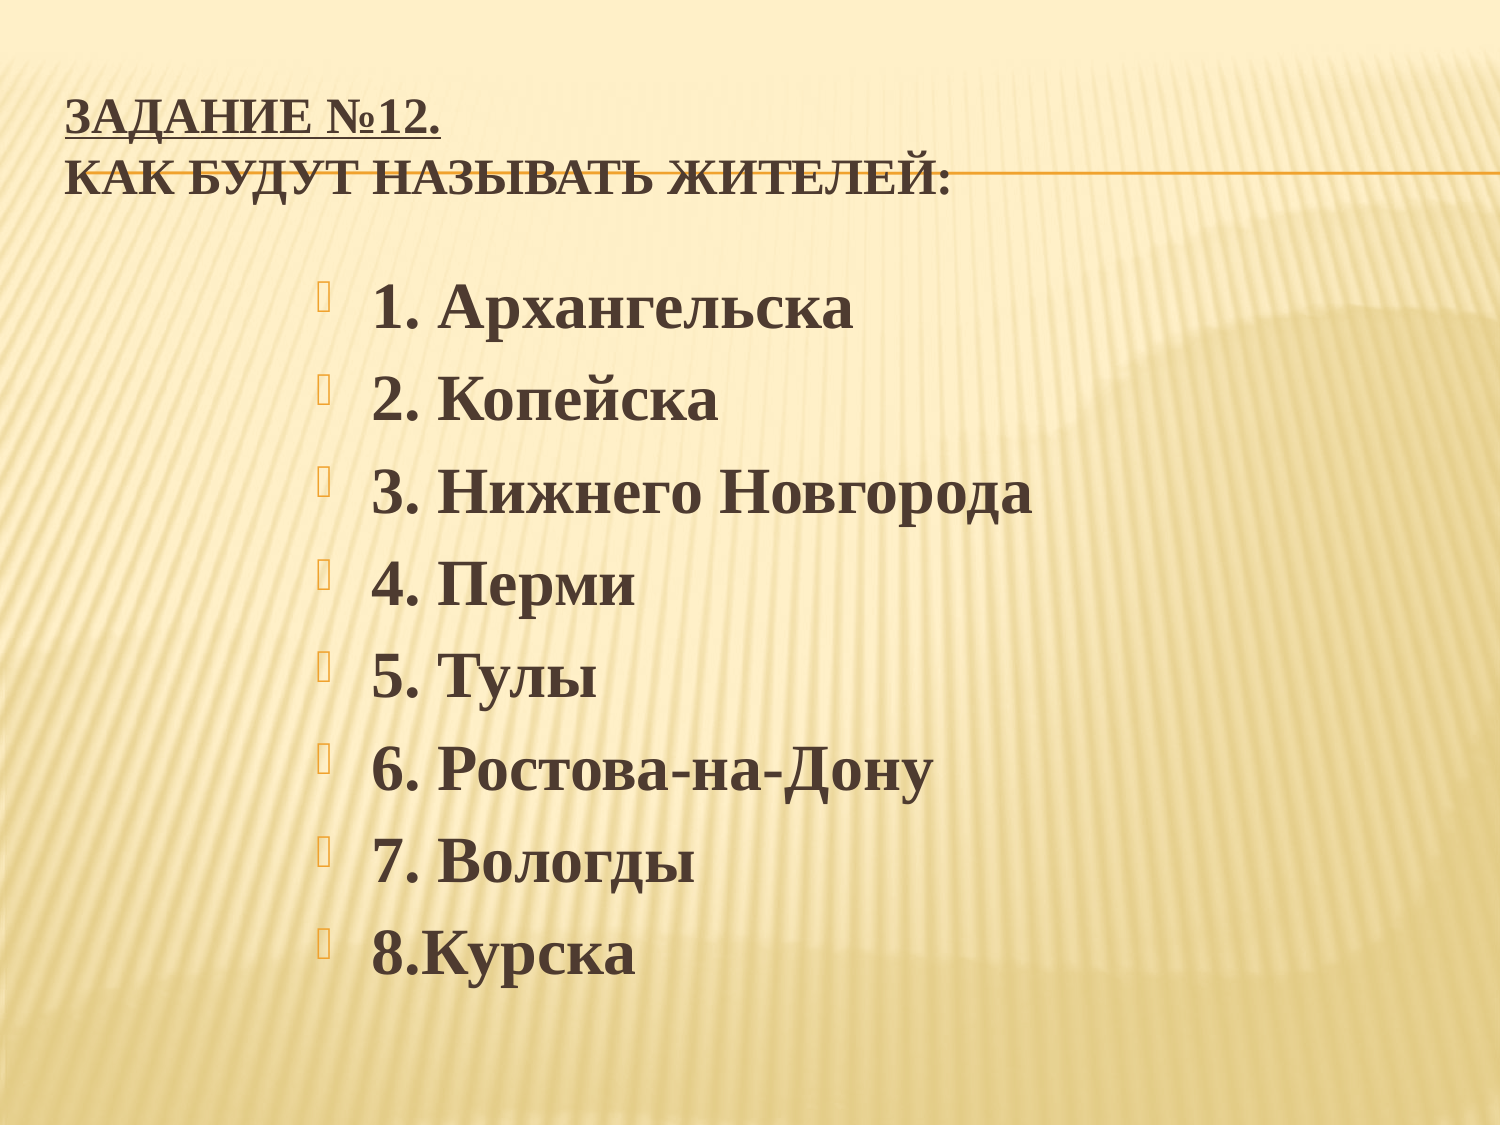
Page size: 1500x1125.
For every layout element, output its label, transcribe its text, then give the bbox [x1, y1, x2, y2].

list 1. Архангельска 2. Копейска 3. Нижнего Новгорода 4. Перми 5. Тулы 6. Ростова-на-Дону 7. Вологды 8.Курска [50, 254, 1475, 998]
title Задание №12. Как будут называть жителей: [50, 75, 1475, 213]
